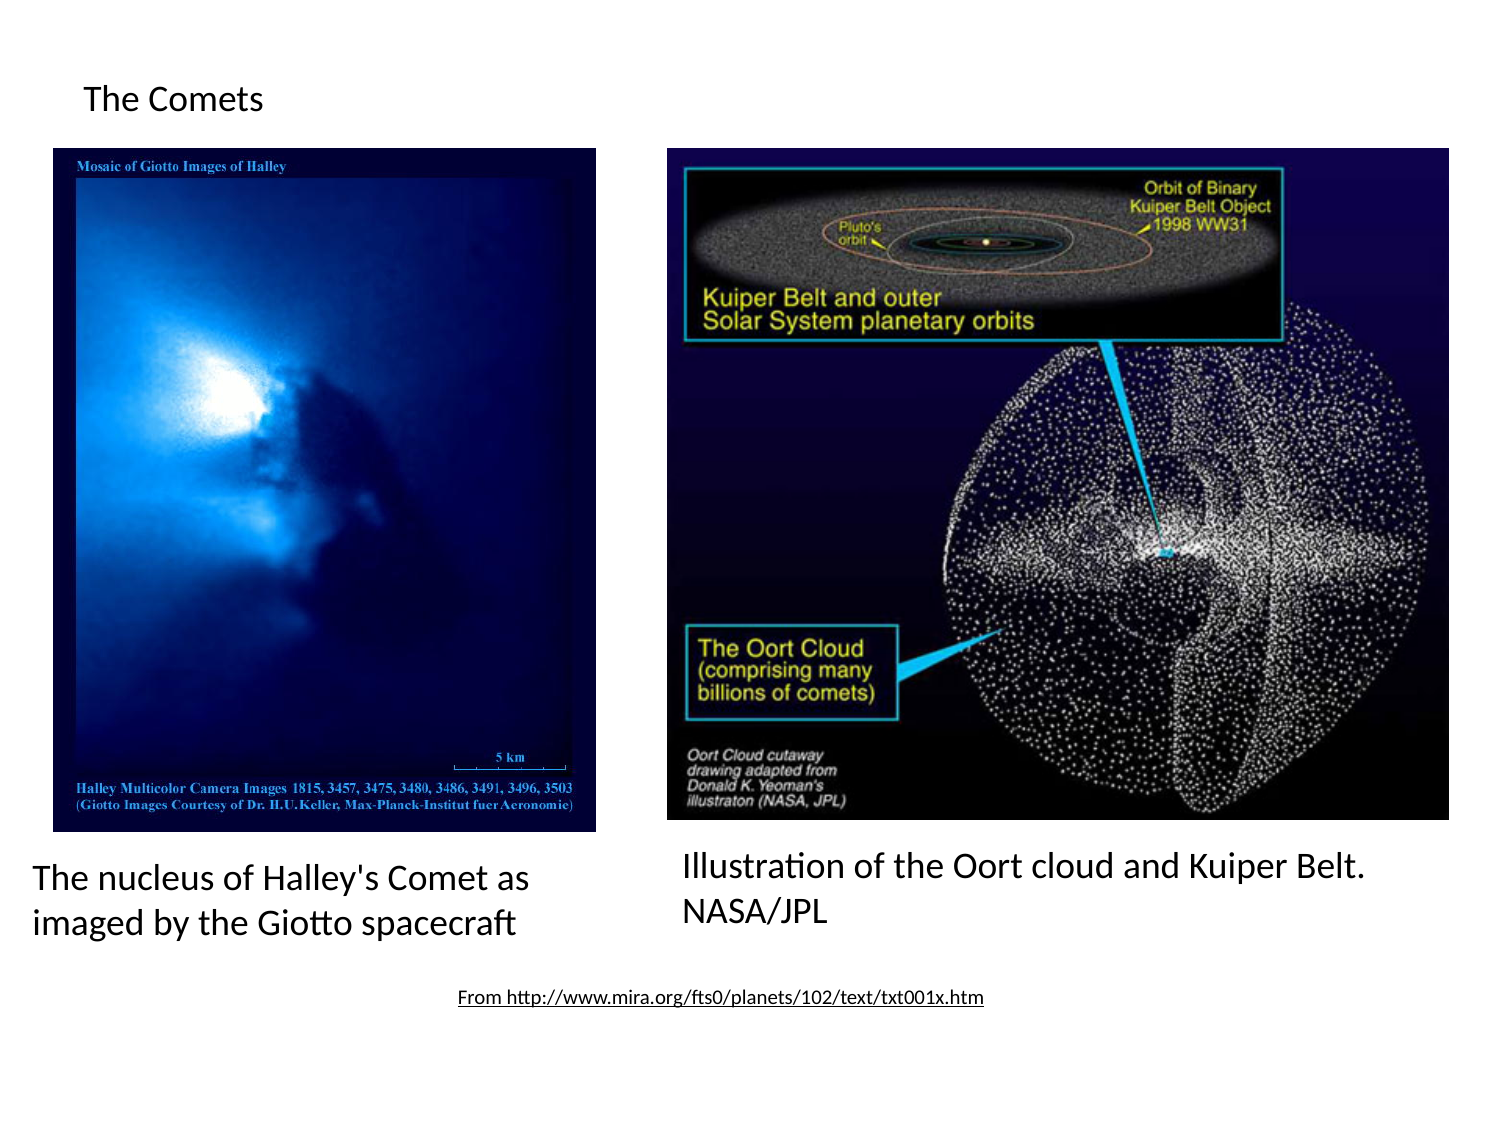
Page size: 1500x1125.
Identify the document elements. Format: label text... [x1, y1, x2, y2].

text_box Illustration of the Oort cloud and Kuiper Belt. NASA/JPL [667, 834, 1418, 939]
picture [667, 148, 1449, 820]
text_box From http://www.mira.org/fts0/planets/102/text/txt001x.htm [348, 975, 1099, 1016]
text_box The Comets [68, 66, 280, 127]
text_box The nucleus of Halley's Comet as imaged by the Giotto spacecraft [17, 845, 609, 951]
picture [53, 148, 596, 832]
